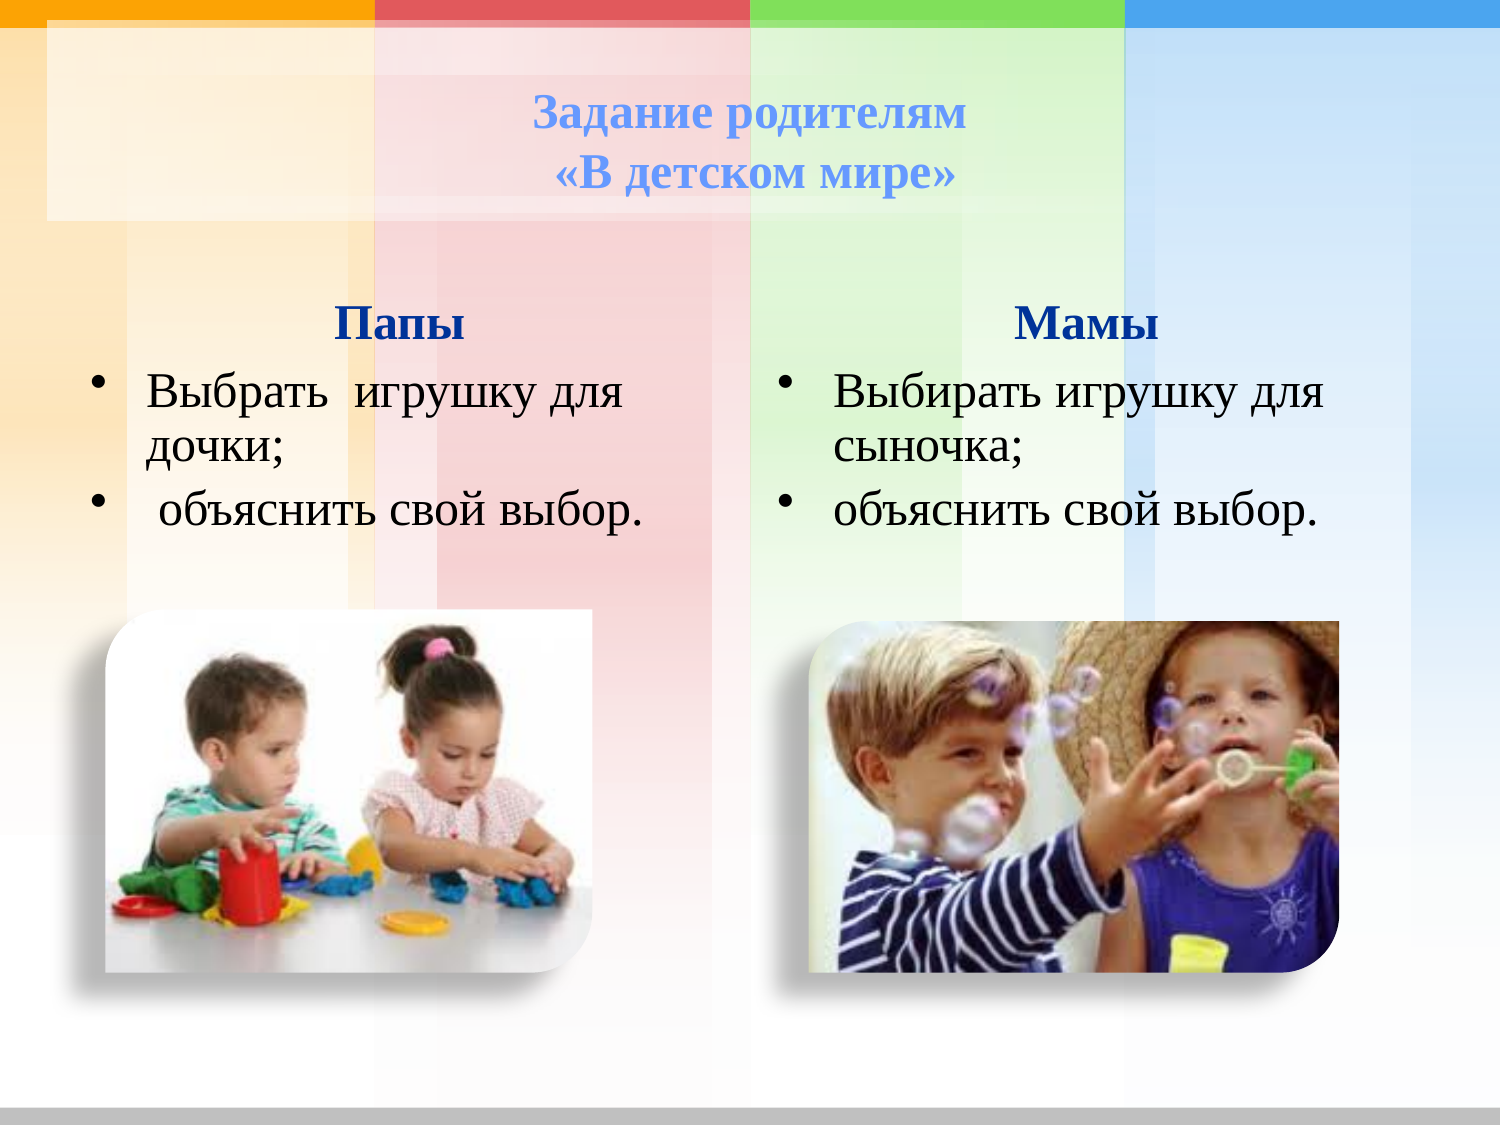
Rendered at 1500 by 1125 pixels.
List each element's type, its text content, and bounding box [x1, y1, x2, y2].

list Папы [74, 251, 738, 356]
picture [105, 609, 593, 973]
list Выбрать игрушку для дочки; объяснить свой выбор. [74, 356, 738, 1006]
picture [808, 620, 1340, 973]
title Задание родителям «В детском мире» [74, 44, 1426, 233]
list Мамы [761, 251, 1426, 356]
list Выбирать игрушку для сыночка; объяснить свой выбор. [761, 356, 1426, 1006]
